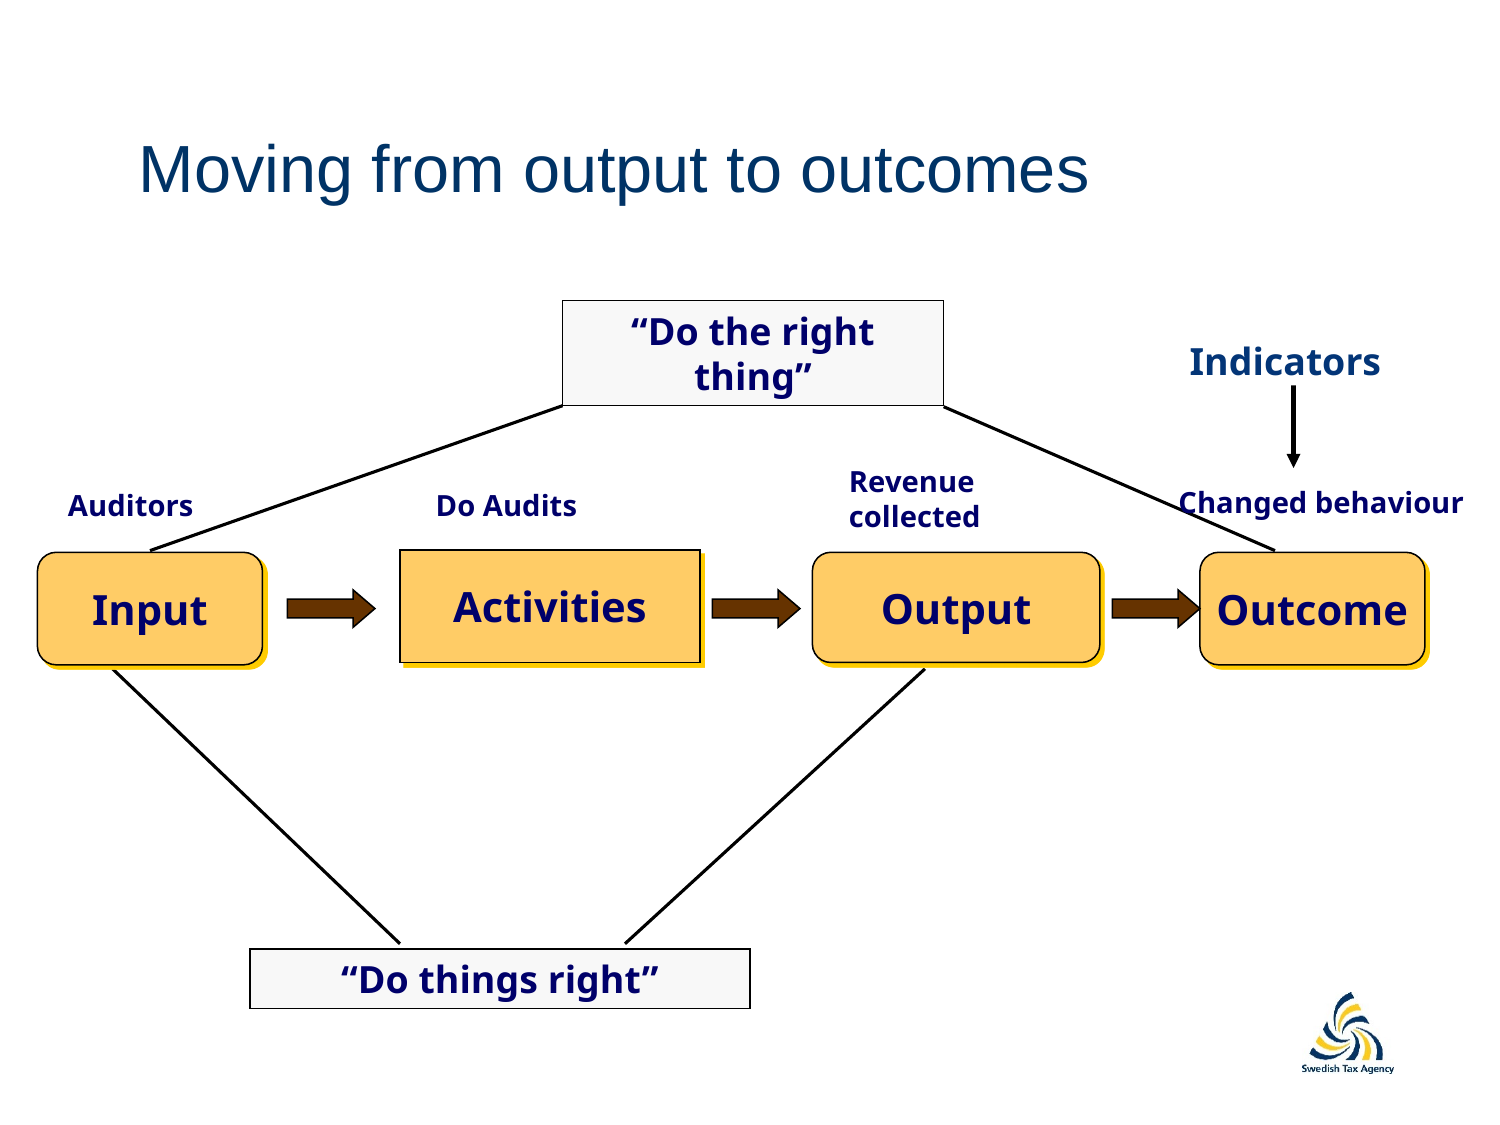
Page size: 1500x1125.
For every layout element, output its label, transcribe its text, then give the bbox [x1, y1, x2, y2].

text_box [149, 300, 1276, 551]
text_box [1112, 329, 1500, 665]
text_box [287, 479, 701, 663]
picture [1302, 992, 1394, 1074]
title Moving from output to outcomes [124, 118, 1376, 237]
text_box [37, 479, 263, 666]
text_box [712, 455, 1101, 663]
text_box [112, 668, 926, 1011]
